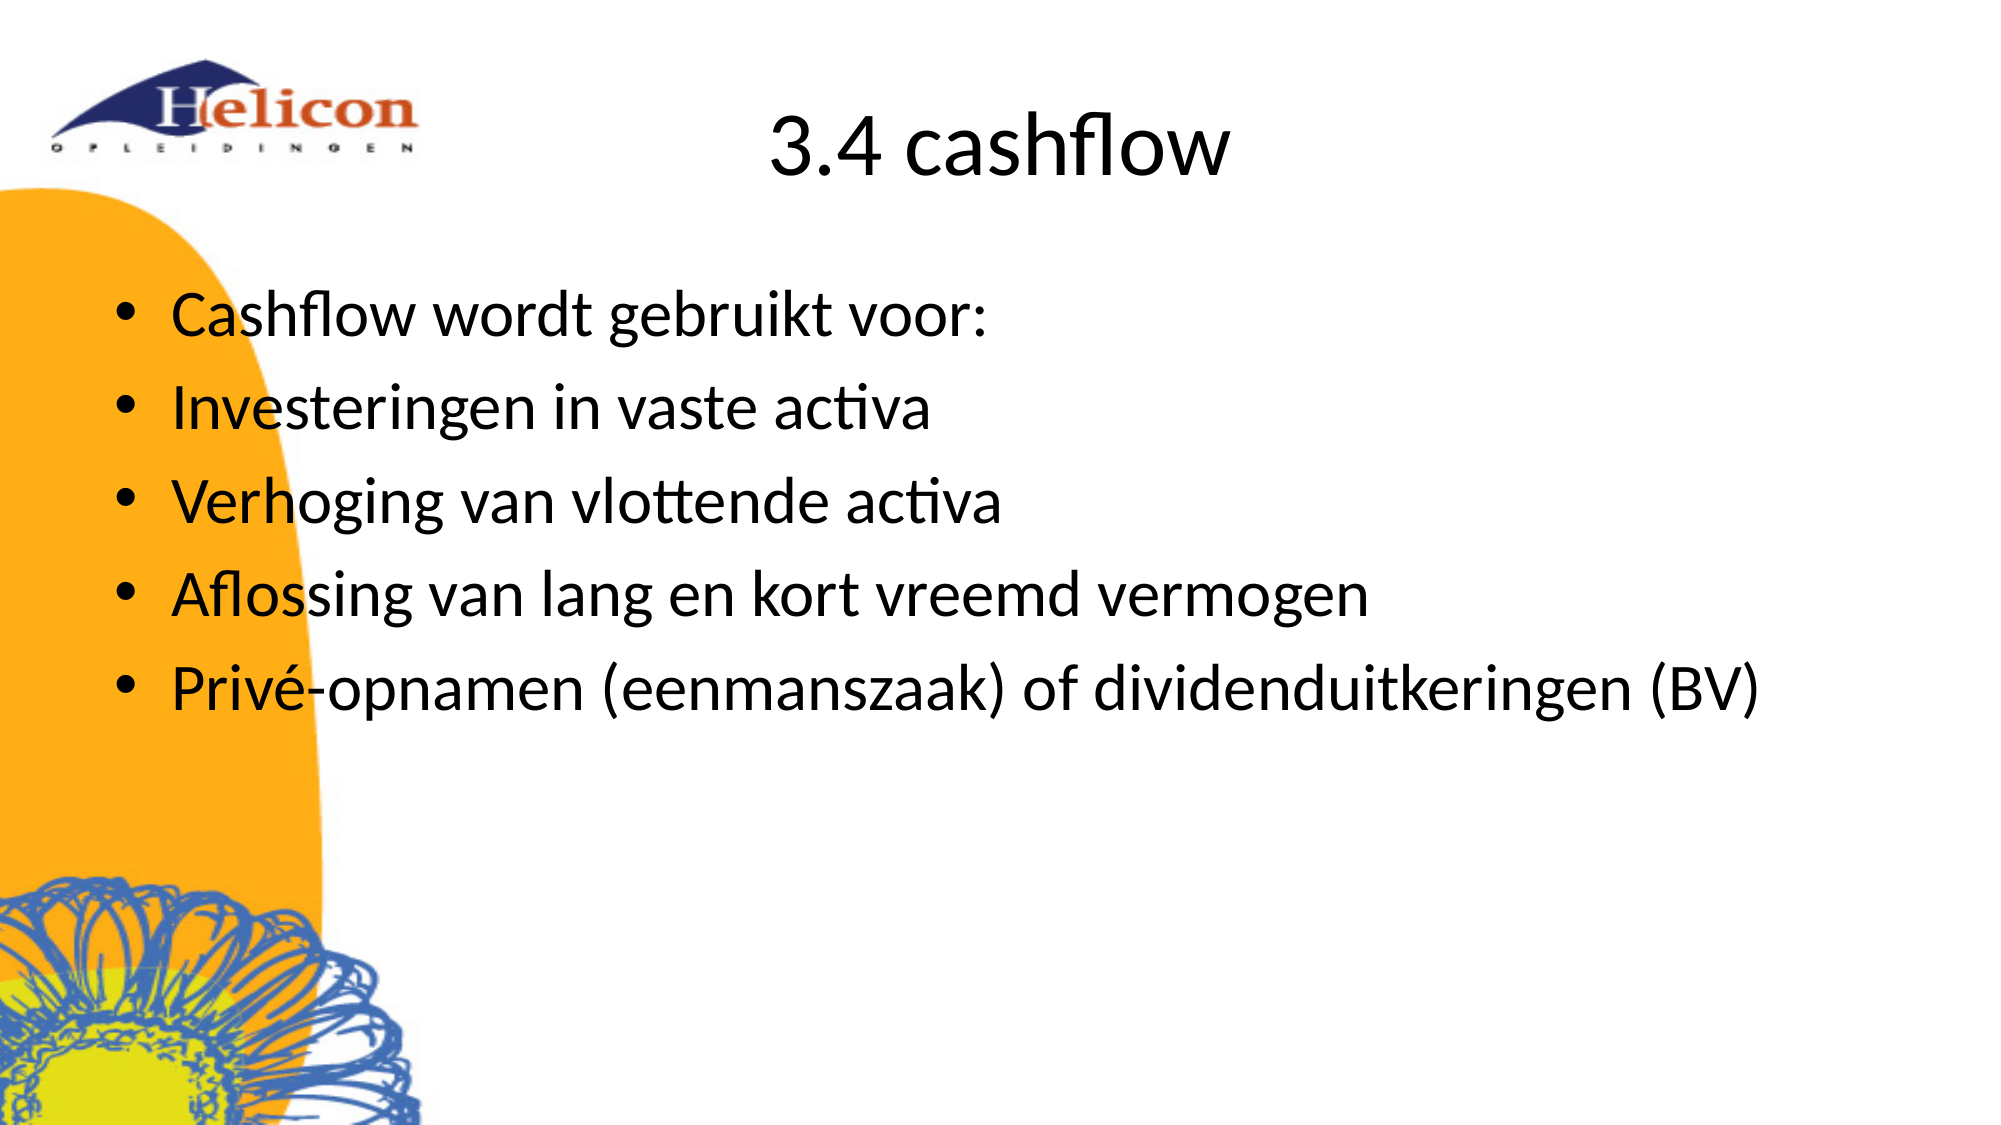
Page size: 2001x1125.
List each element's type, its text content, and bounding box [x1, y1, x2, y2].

title 3.4 cashflow [99, 45, 1900, 233]
list Cashflow wordt gebruikt voor: Investeringen in vaste activa Verhoging van vlottende activa Aflossing van lang en kort vreemd vermogen Privé-opnamen (eenmanszaak) of dividenduitkeringen (BV) [99, 262, 1900, 1005]
picture [0, 0, 2001, 1125]
